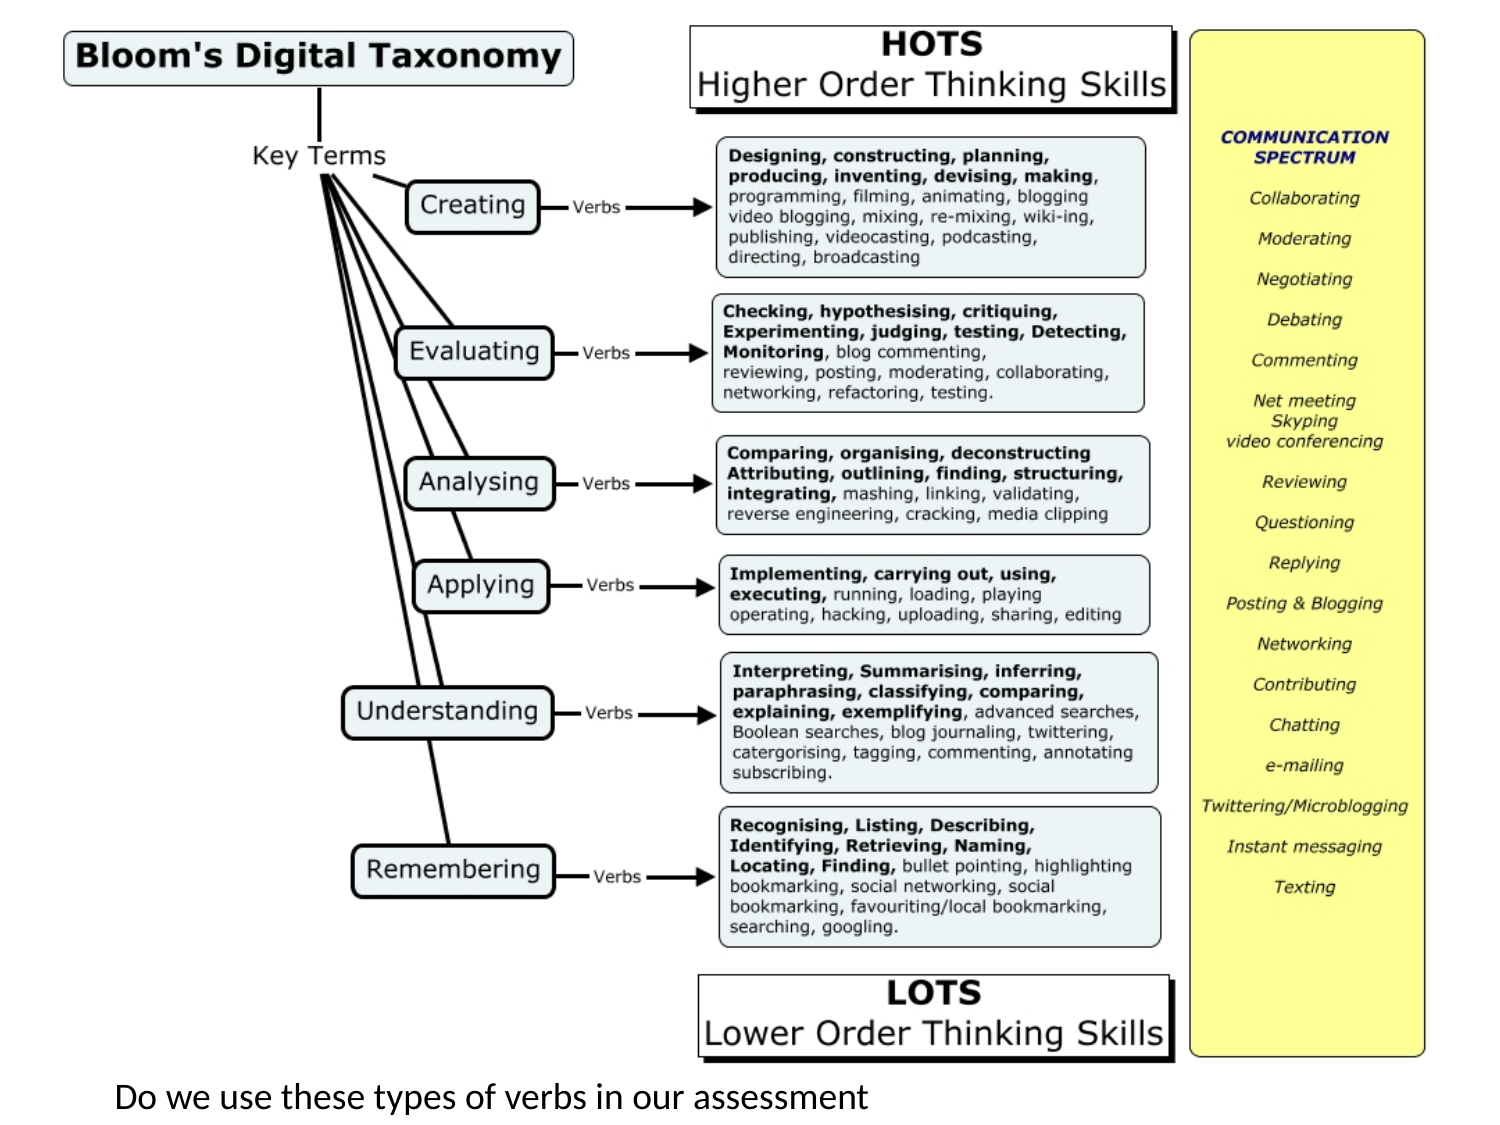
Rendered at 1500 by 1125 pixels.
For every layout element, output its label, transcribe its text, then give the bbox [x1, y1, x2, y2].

picture [62, 24, 1427, 1066]
text_box Do we use these types of verbs in our assessment [99, 1074, 1075, 1125]
